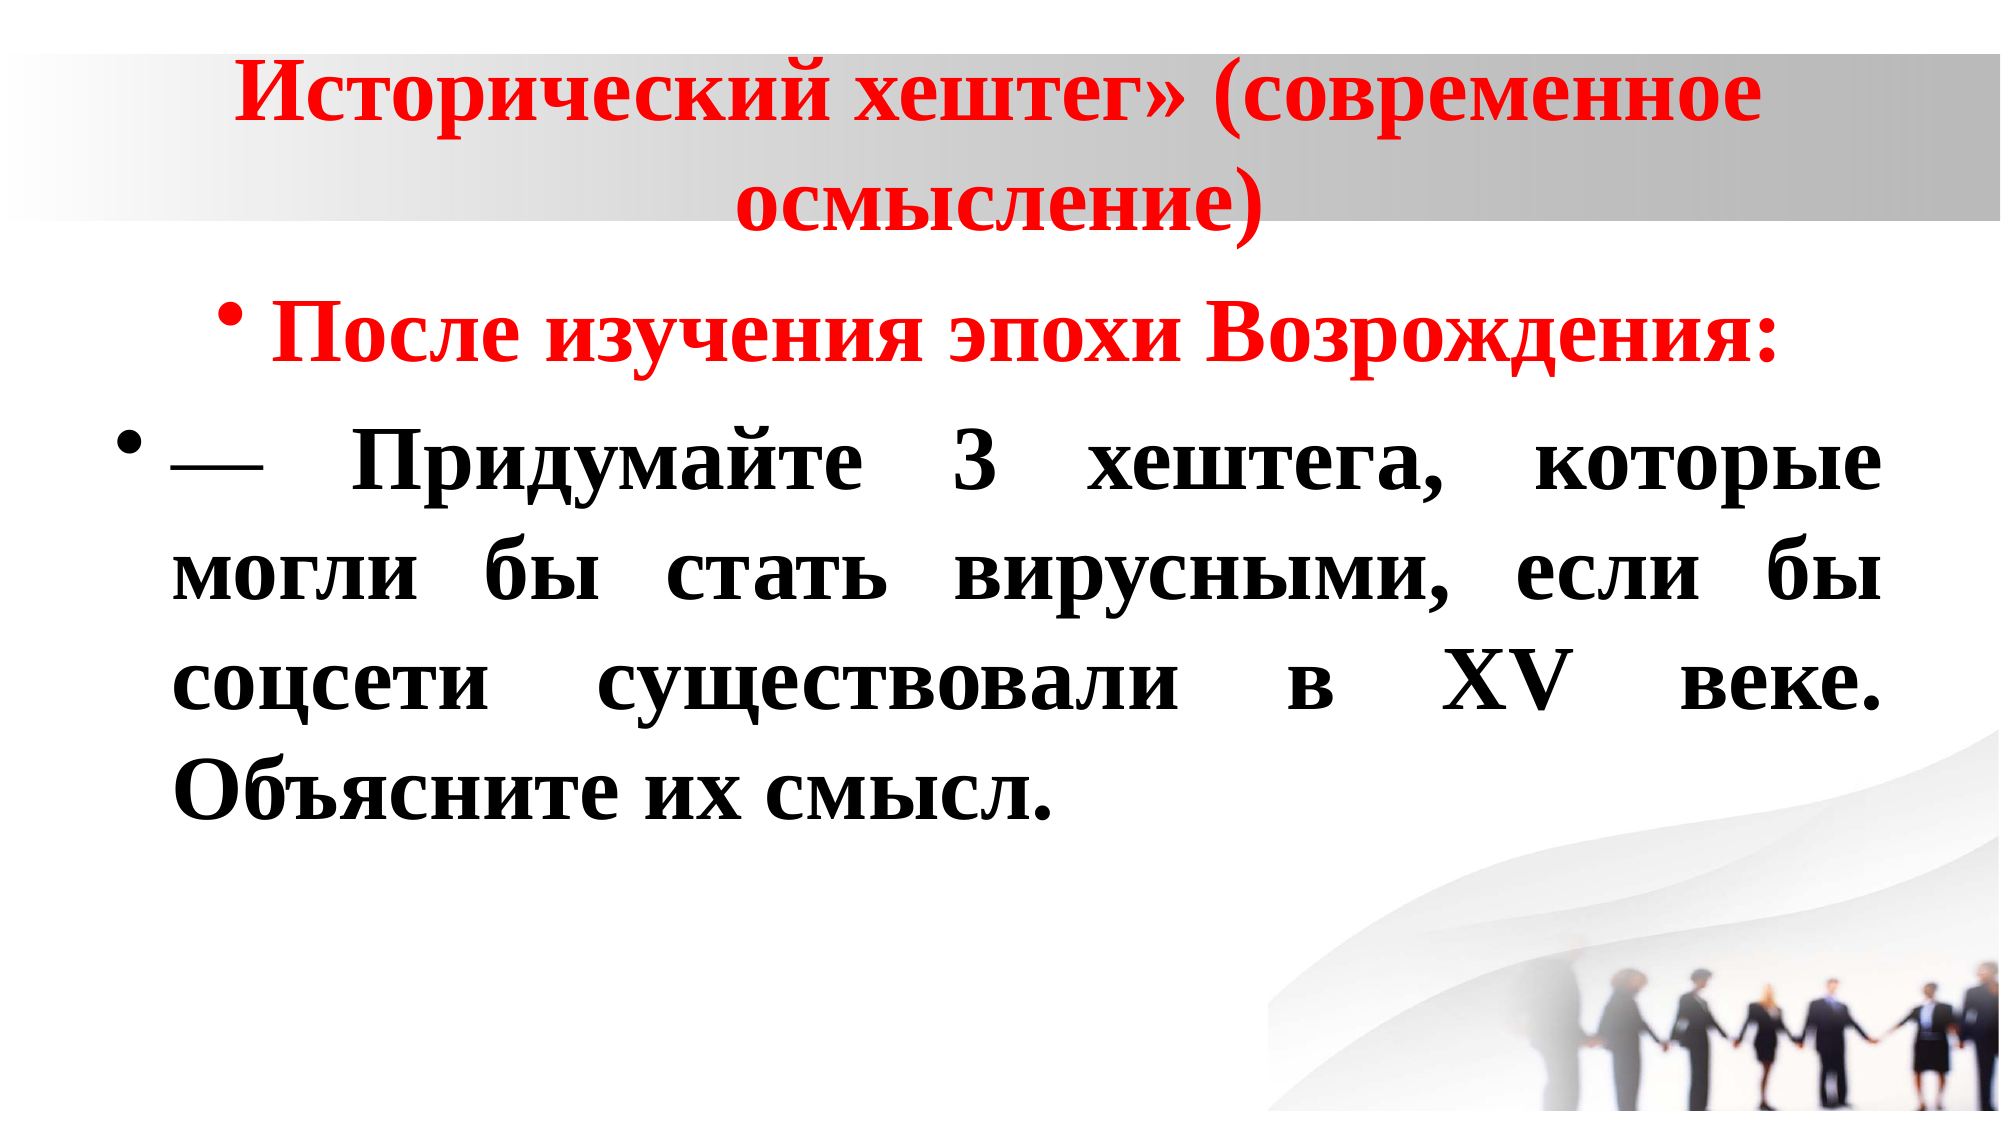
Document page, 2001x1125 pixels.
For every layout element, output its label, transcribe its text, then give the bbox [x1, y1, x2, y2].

title Исторический хештег» (современное осмысление) [99, 44, 1901, 233]
list После изучения эпохи Возрождения: — Придумайте 3 хештега, которые могли бы стать вирусными, если бы соцсети существовали в XV веке. Объясните их смысл. [99, 262, 1901, 1006]
picture [1268, 728, 1999, 1111]
